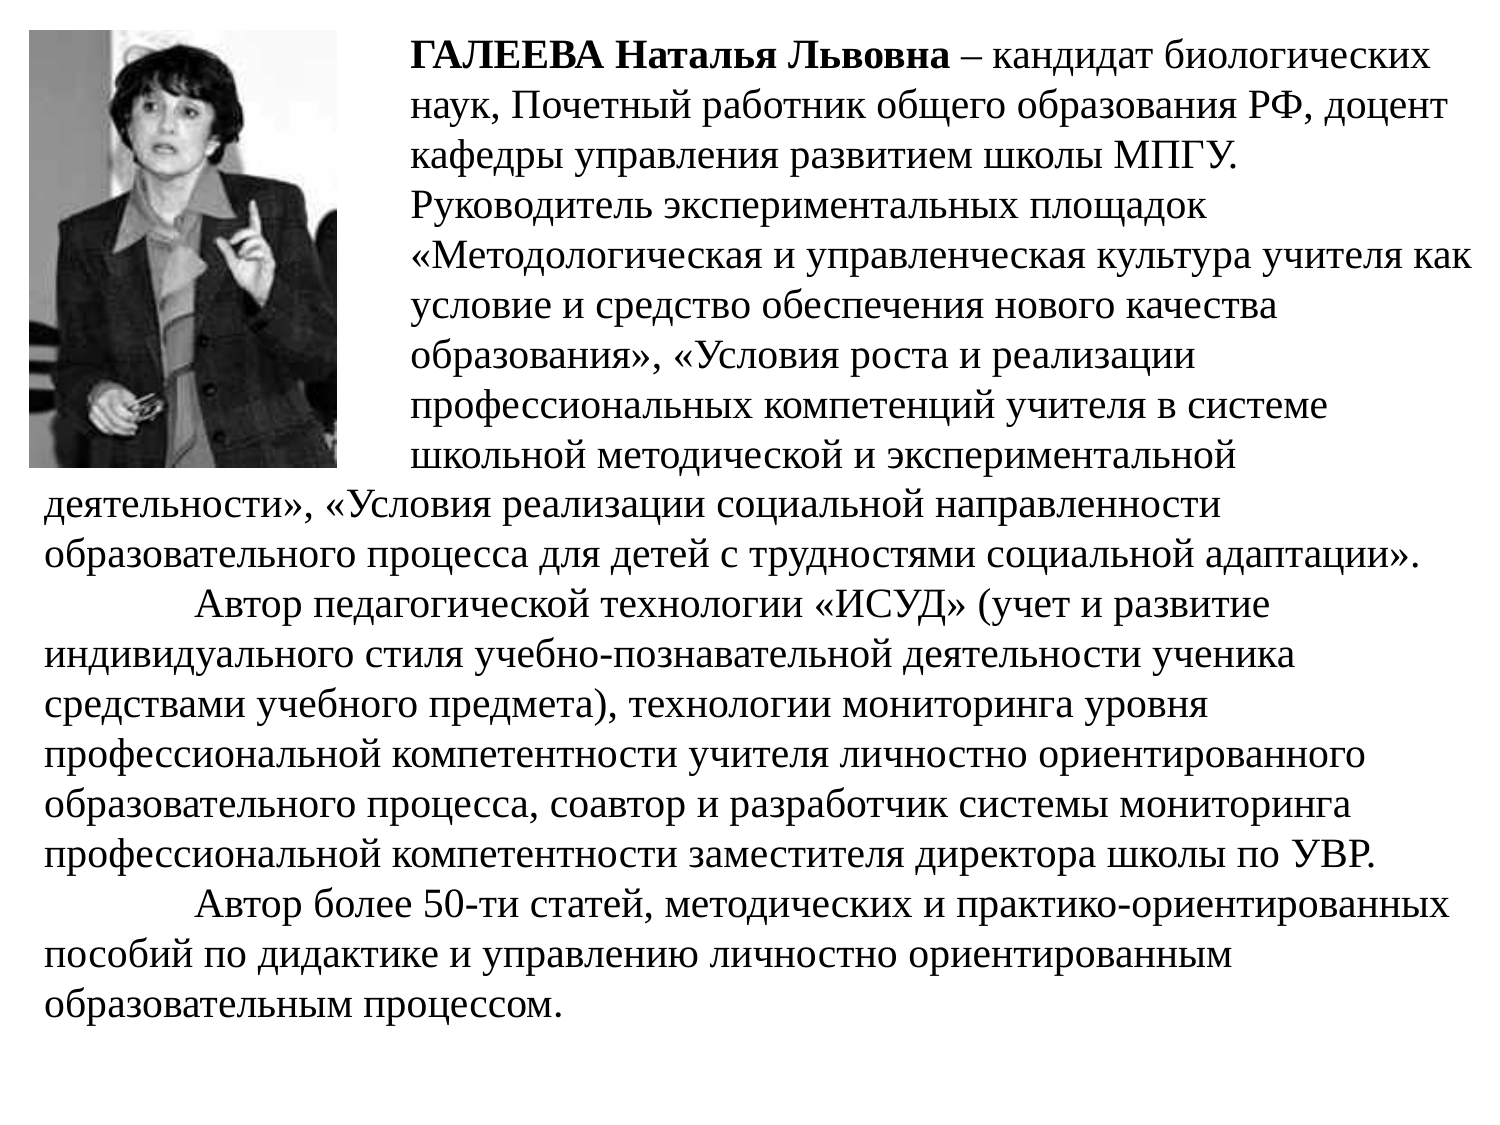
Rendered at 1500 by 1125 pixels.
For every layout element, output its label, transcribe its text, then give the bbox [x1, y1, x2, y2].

text_box деятельности», «Условия реализации социальной направленности образовательного процесса для детей с трудностями социальной адаптации». Автор педагогической технологии «ИСУД» (учет и развитие индивидуального стиля учебно-познавательной деятельности ученика средствами учебного предмета), технологии мониторинга уровня профессиональной компетентности учителя личностно ориентированного образовательного процесса, соавтор и разработчик системы мониторинга профессиональной компетентности заместителя директора школы по УВР. Автор более 50-ти статей, методических и практико-ориентированных пособий по дидактике и управлению личностно ориентированным образовательным процессом. [29, 468, 1500, 1033]
text_box ГАЛЕЕВА Наталья Львовна – кандидат биологических наук, Почетный работник общего образования РФ, доцент кафедры управления развитием школы МПГУ. Руководитель экспериментальных площадок «Методологическая и управленческая культура учителя как условие и средство обеспечения нового качества образования», «Условия роста и реализации профессиональных компетенций учителя в системе школьной методической и экспериментальной [395, 19, 1500, 468]
picture [29, 30, 337, 468]
